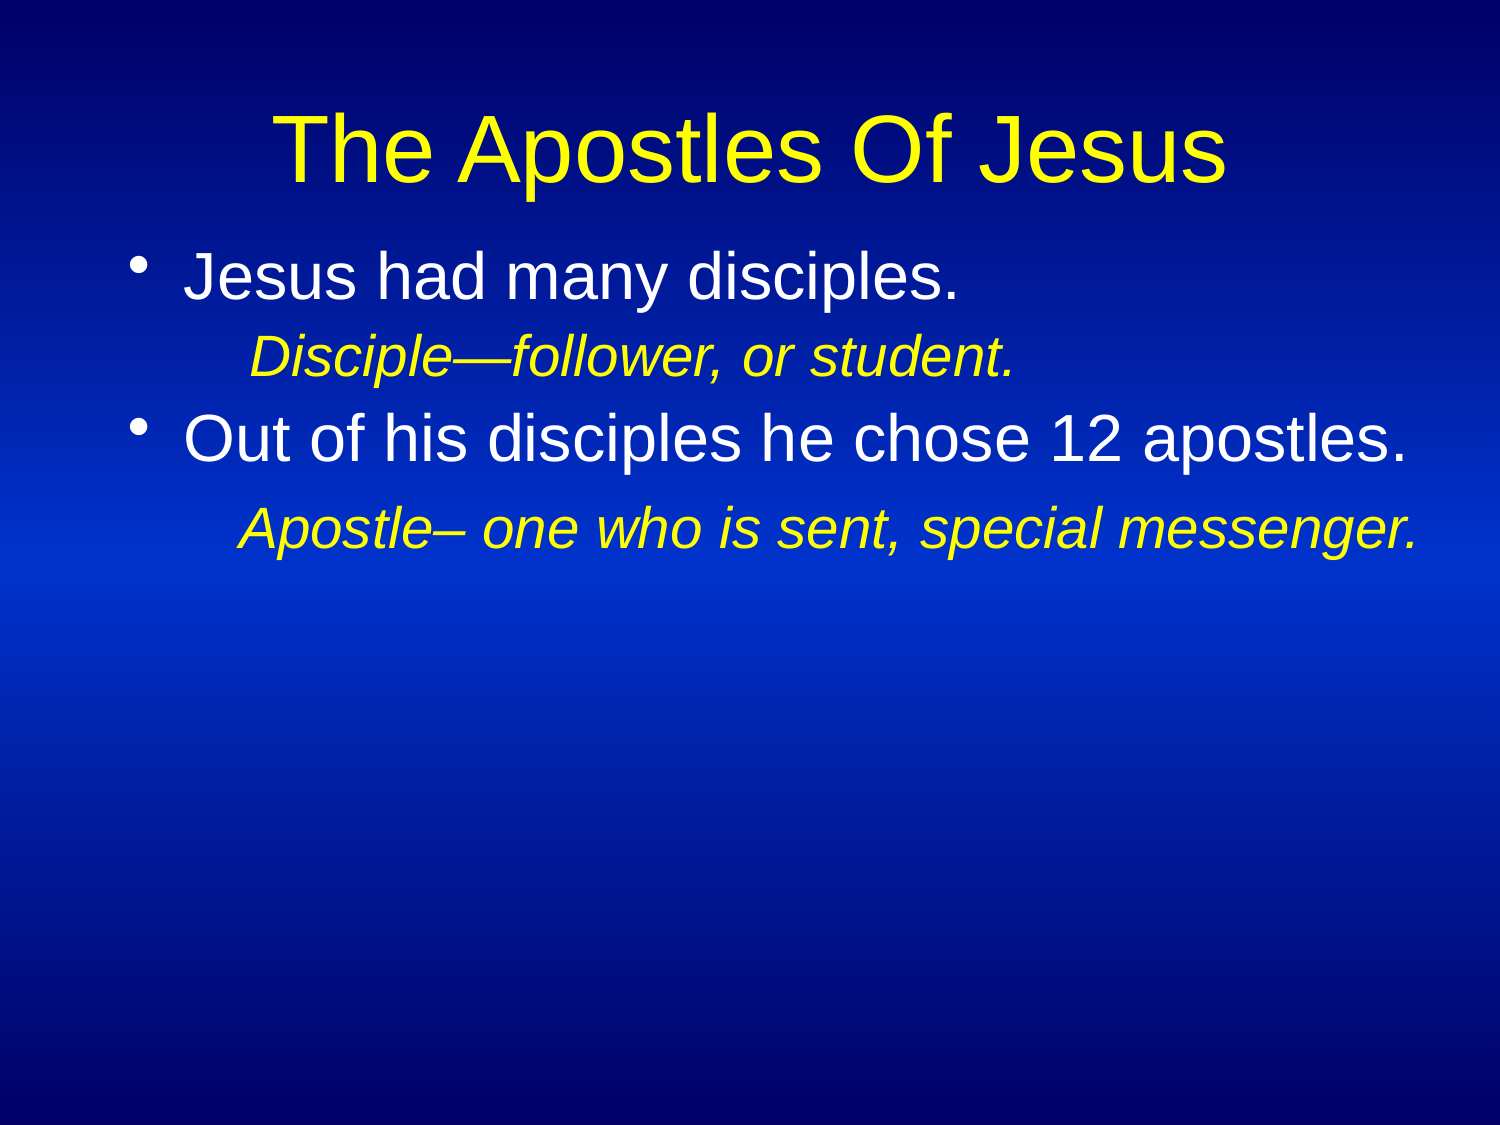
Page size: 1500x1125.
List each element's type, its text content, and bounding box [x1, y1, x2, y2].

list Jesus had many disciples. Disciple—follower, or student. Out of his disciples he chose 12 apostles. Apostle– one who is sent, special messenger. [112, 224, 1463, 575]
title The Apostles Of Jesus [37, 50, 1463, 238]
